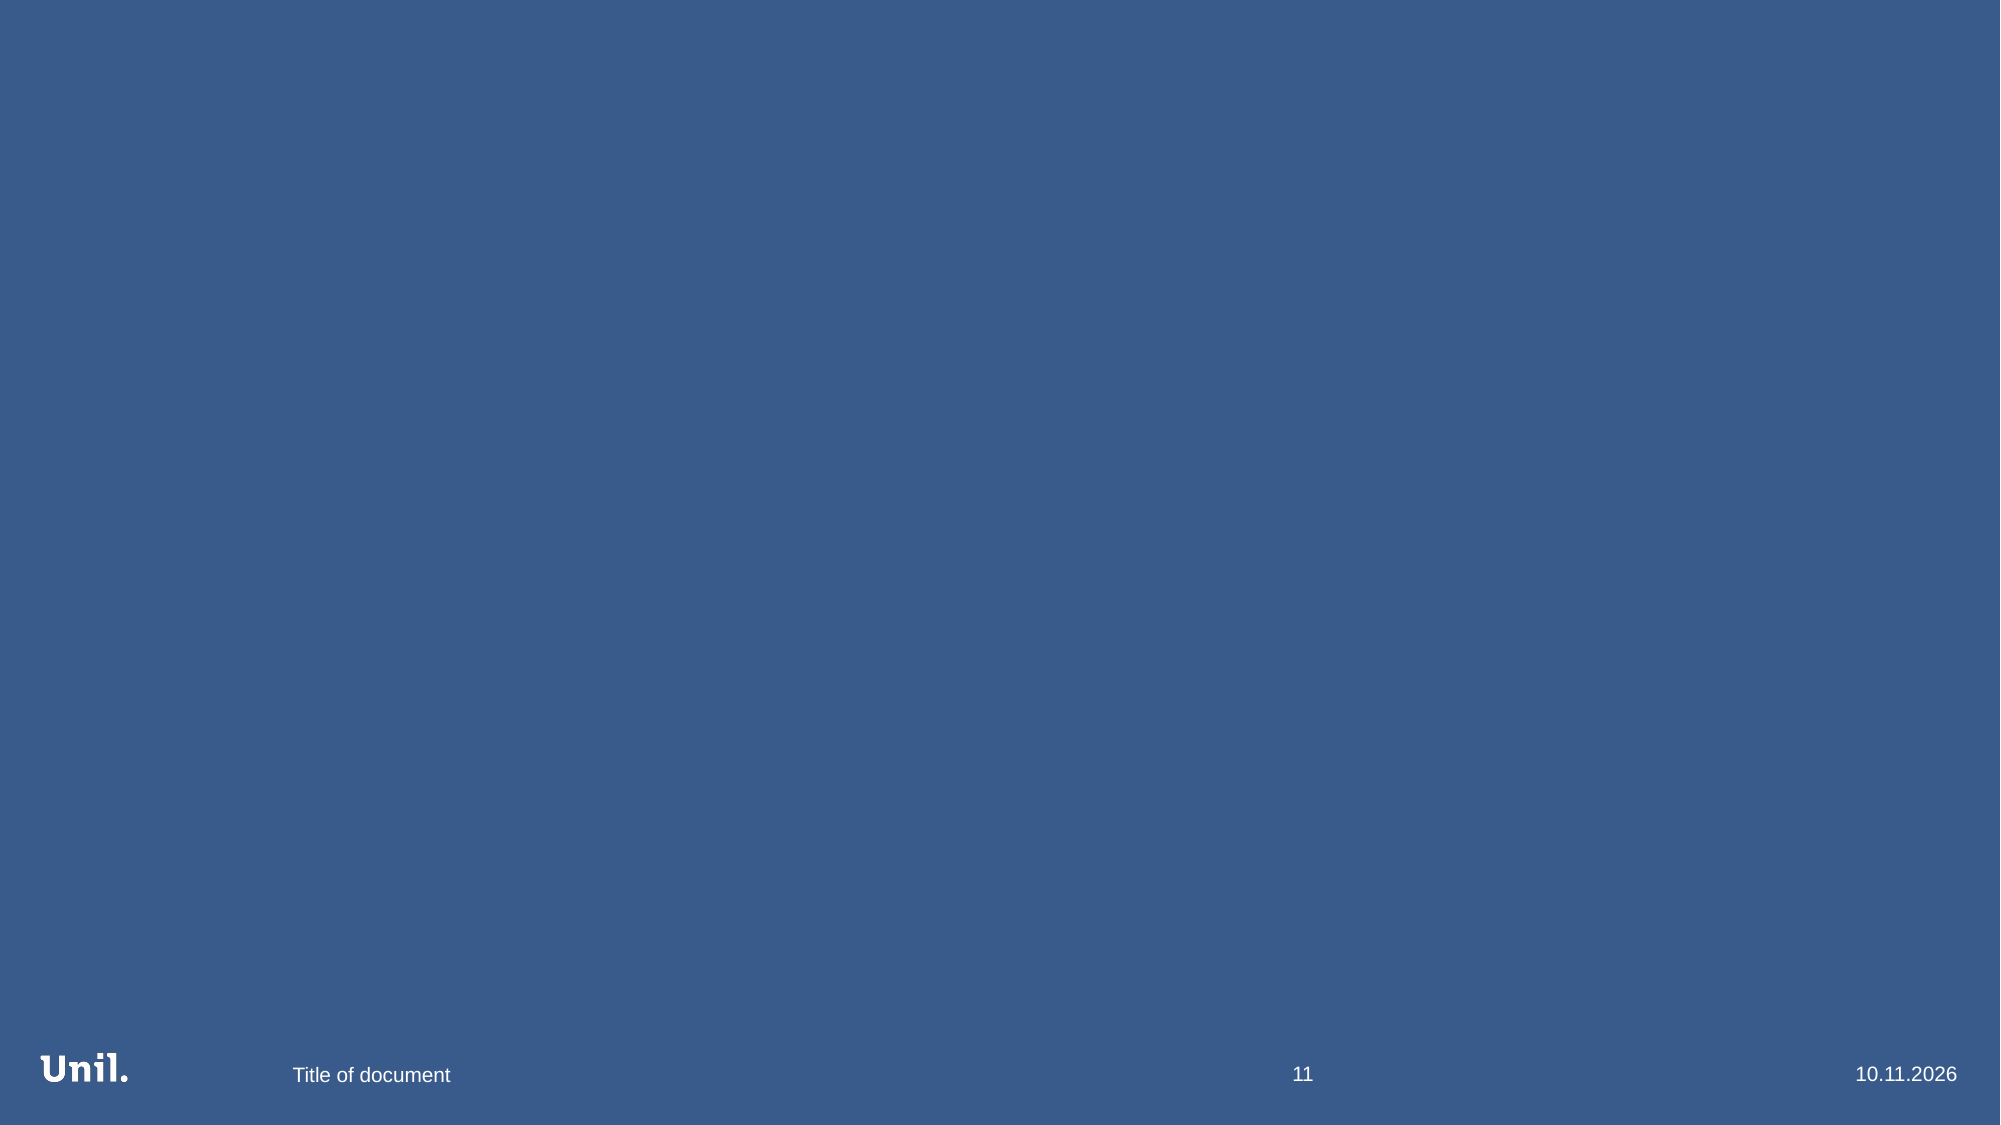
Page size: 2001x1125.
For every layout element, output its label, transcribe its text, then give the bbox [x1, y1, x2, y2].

picture [27, 1042, 141, 1095]
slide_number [1789, 1026, 1958, 1086]
slide_number 11 [1250, 1037, 1355, 1086]
footer Title of document [292, 1011, 1048, 1087]
